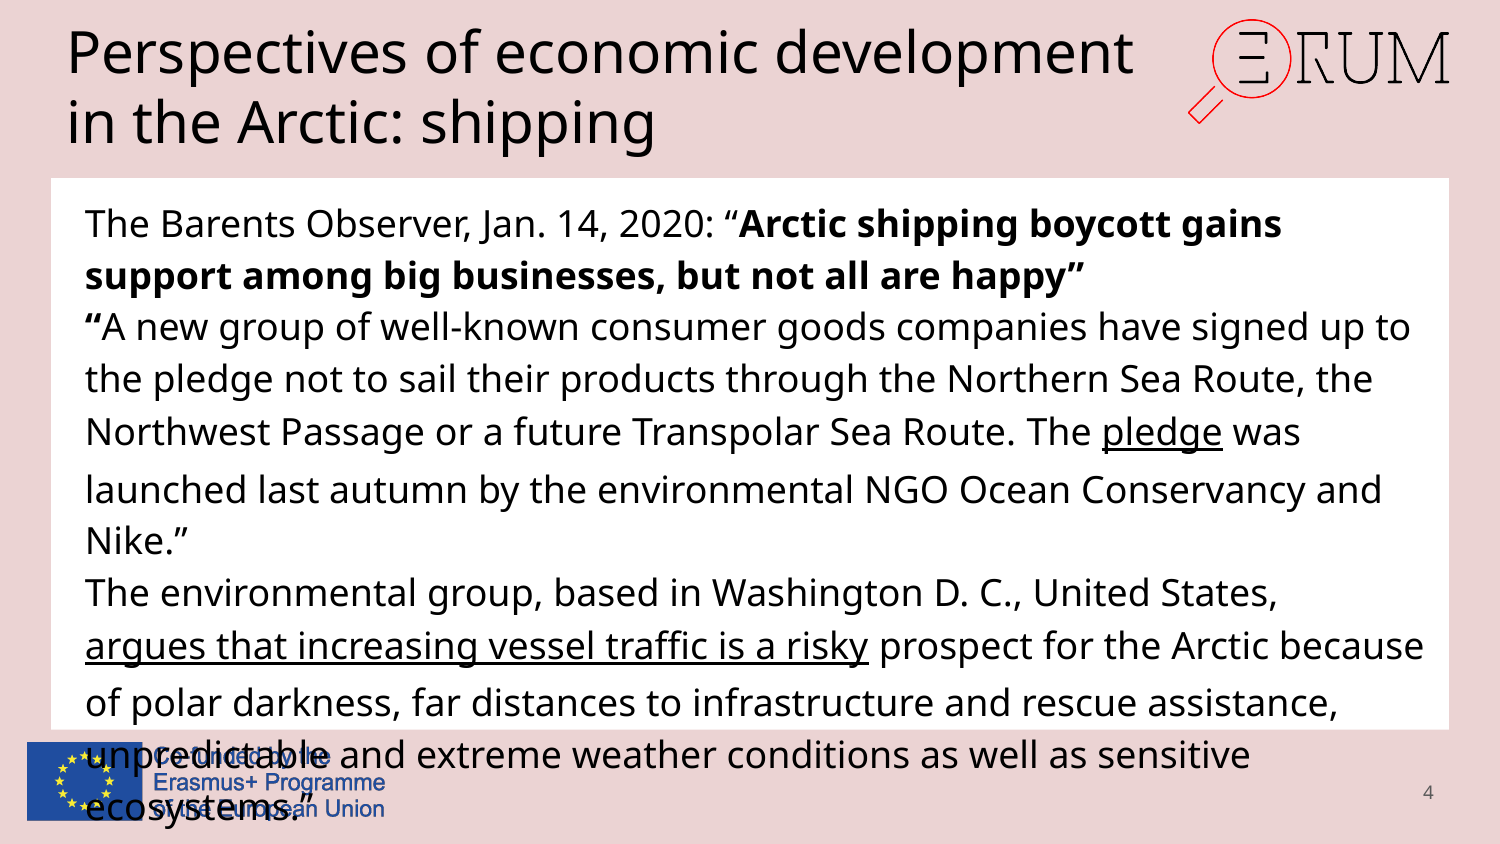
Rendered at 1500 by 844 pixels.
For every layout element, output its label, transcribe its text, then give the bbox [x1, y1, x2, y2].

picture [1136, 0, 1500, 137]
picture [27, 742, 385, 821]
title Perspectives of economic development in the Arctic: shipping [51, 0, 1168, 94]
list The Barents Observer, Jan. 14, 2020: “Arctic shipping boycott gains support among big businesses, but not all are happy” “A new group of well-known consumer goods companies have signed up to the pledge not to sail their products through the Northern Sea Route, the Northwest Passage or a future Transpolar Sea Route. The pledge was launched last autumn by the environmental NGO Ocean Conservancy and Nike.” The environmental group, based in Washington D. C., United States, argues that increasing vessel traffic is a risky prospect for the Arctic because of polar darkness, far distances to infrastructure and rescue assistance, unpredictable and extreme weather conditions as well as sensitive ecosystems.” [51, 178, 1449, 730]
slide_number 4 [1358, 761, 1449, 826]
